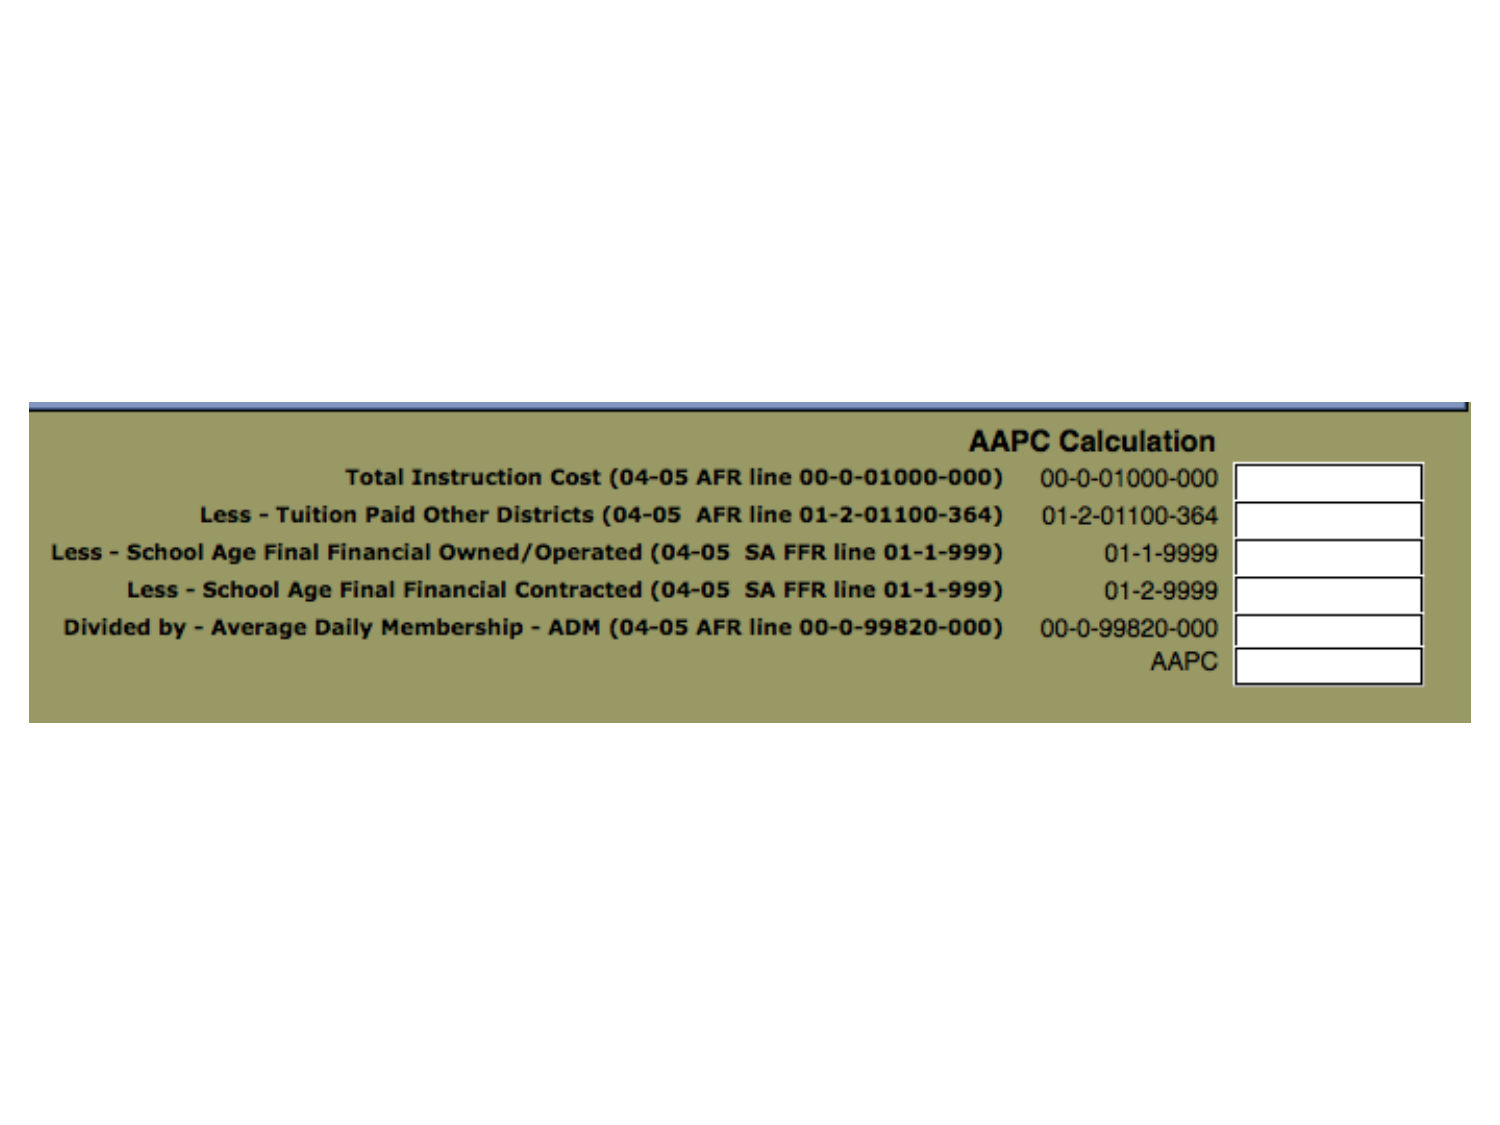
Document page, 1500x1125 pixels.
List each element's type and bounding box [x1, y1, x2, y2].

picture [28, 401, 1471, 724]
